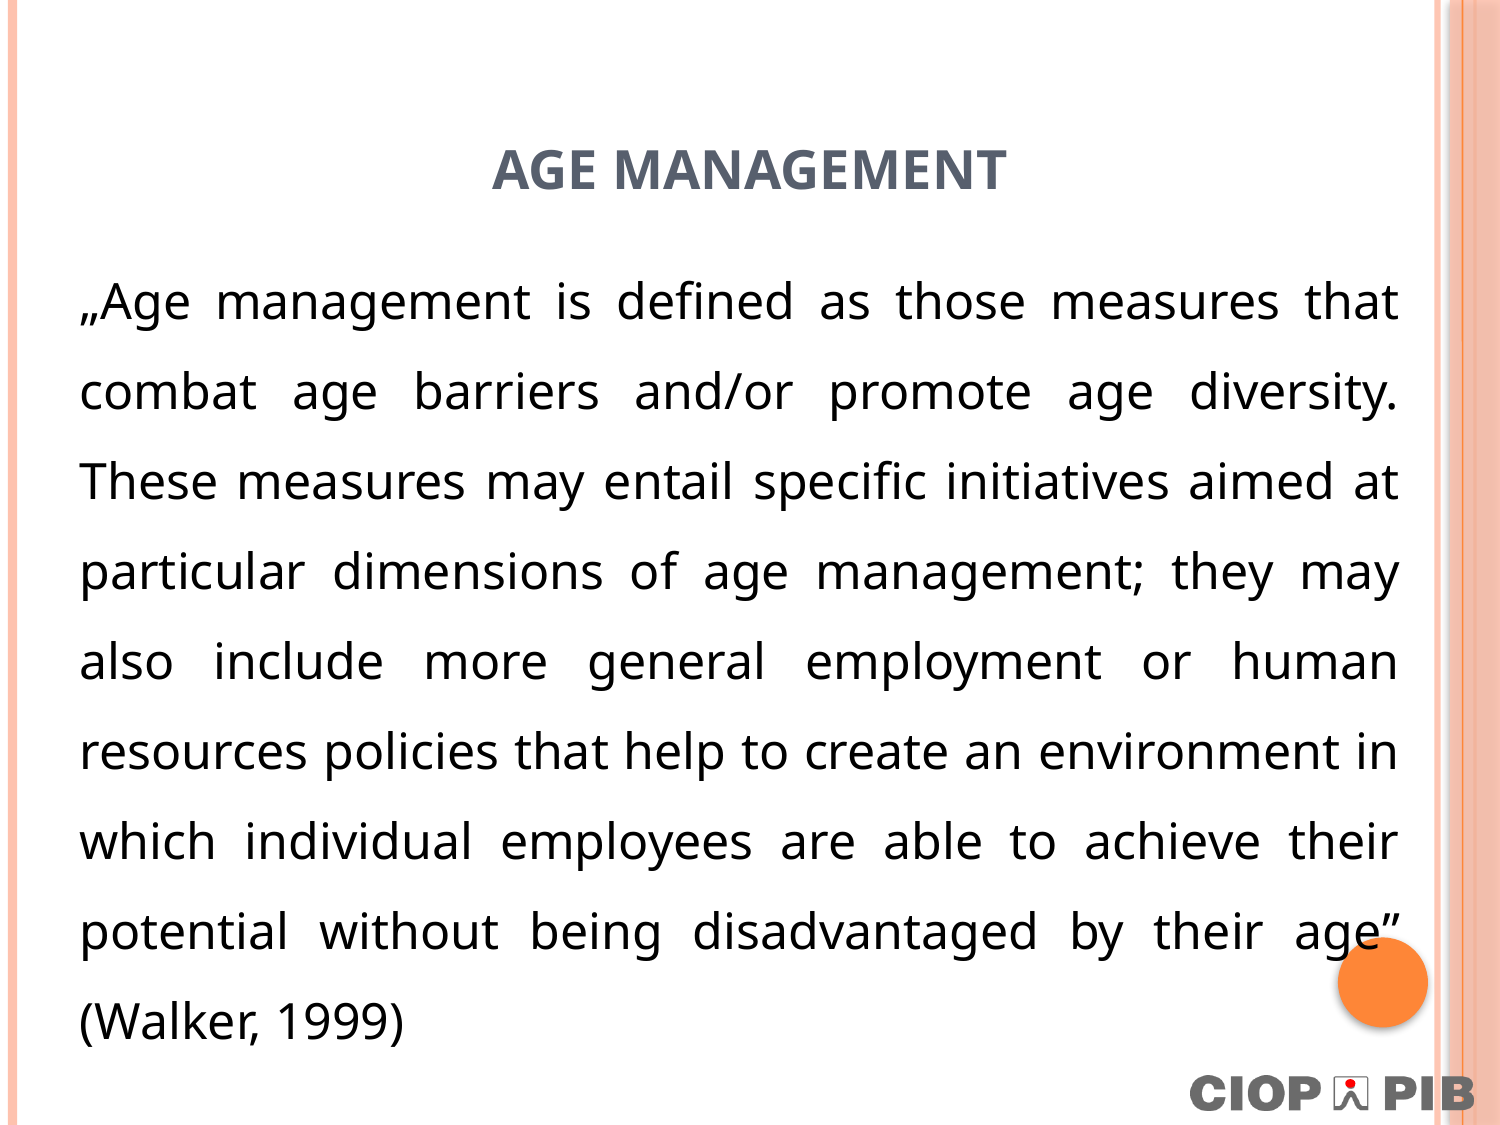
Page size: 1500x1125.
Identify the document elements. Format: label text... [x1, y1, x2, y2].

list „Age management is defined as those measures that combat age barriers and/or promote age diversity. These measures may entail specific initiatives aimed at particular dimensions of age management; they may also include more general employment or human resources policies that help to create an environment in which individual employees are able to achieve their potential without being disadvantaged by their age” (Walker, 1999) [64, 231, 1415, 1059]
title Age management [75, 93, 1425, 209]
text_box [1189, 1074, 1474, 1112]
